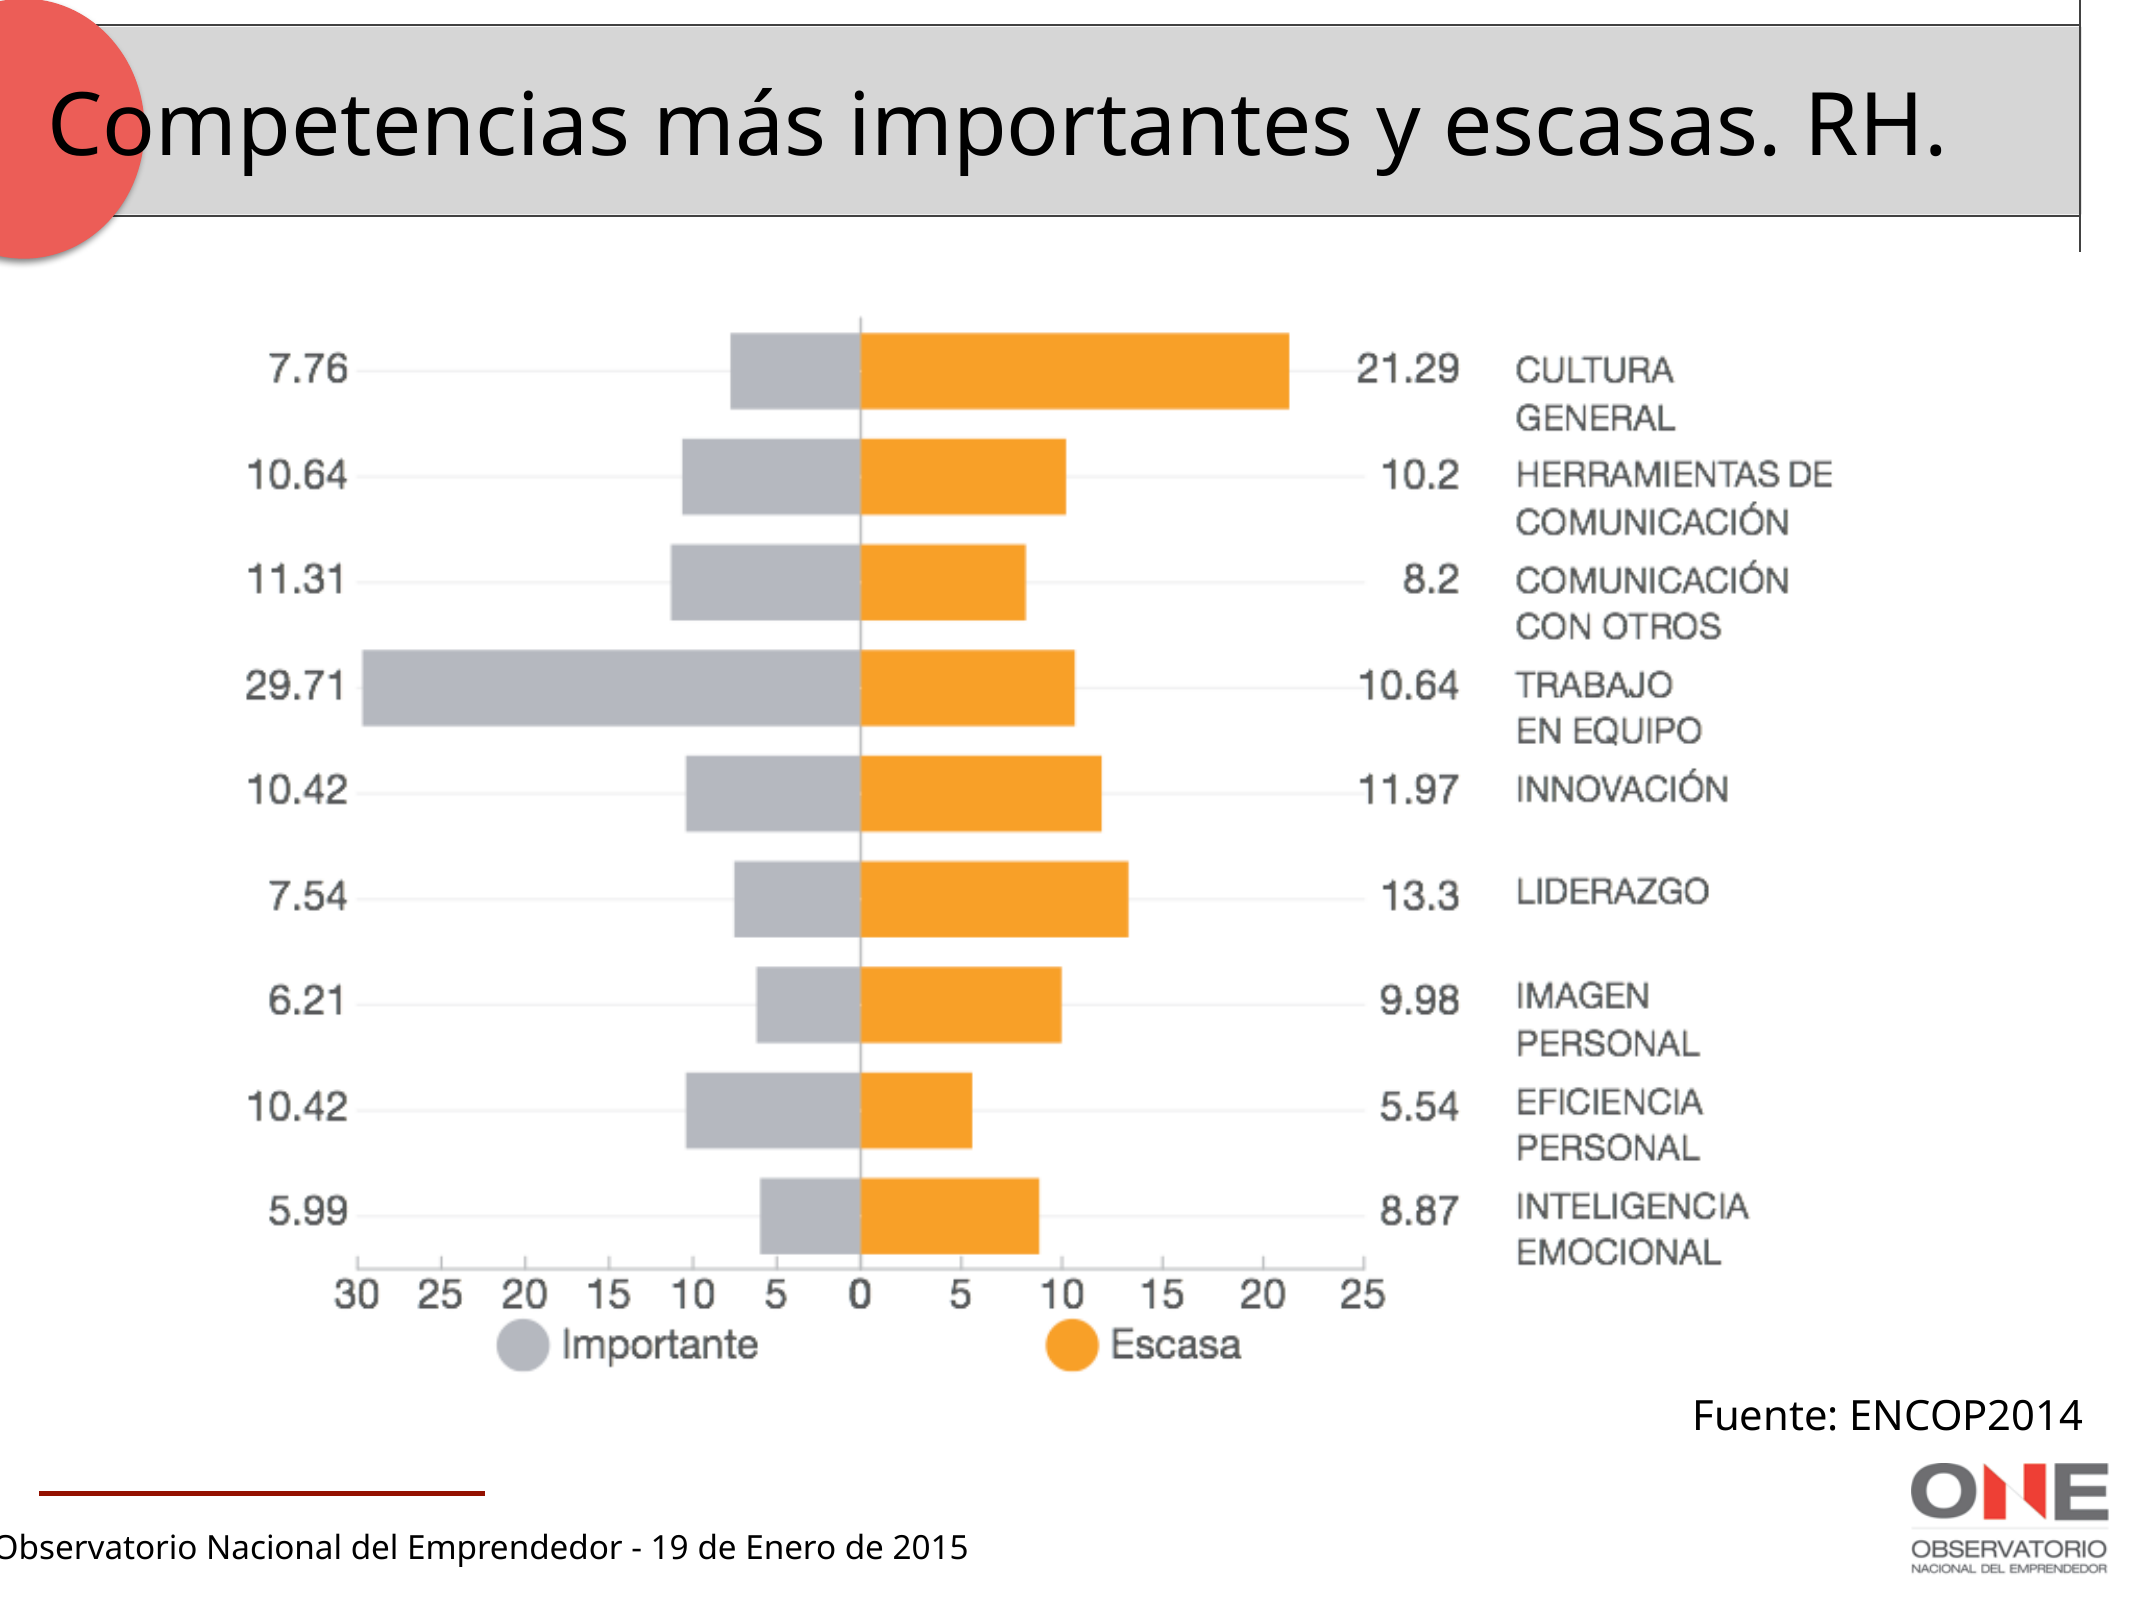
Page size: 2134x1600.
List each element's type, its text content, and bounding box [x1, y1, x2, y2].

text_box Competencias más importantes y escasas. RH. [39, 59, 1957, 182]
text_box Fuente: ENCOP2014 [1684, 1380, 2093, 1447]
picture [220, 303, 1855, 1405]
picture [1911, 1463, 2117, 1588]
